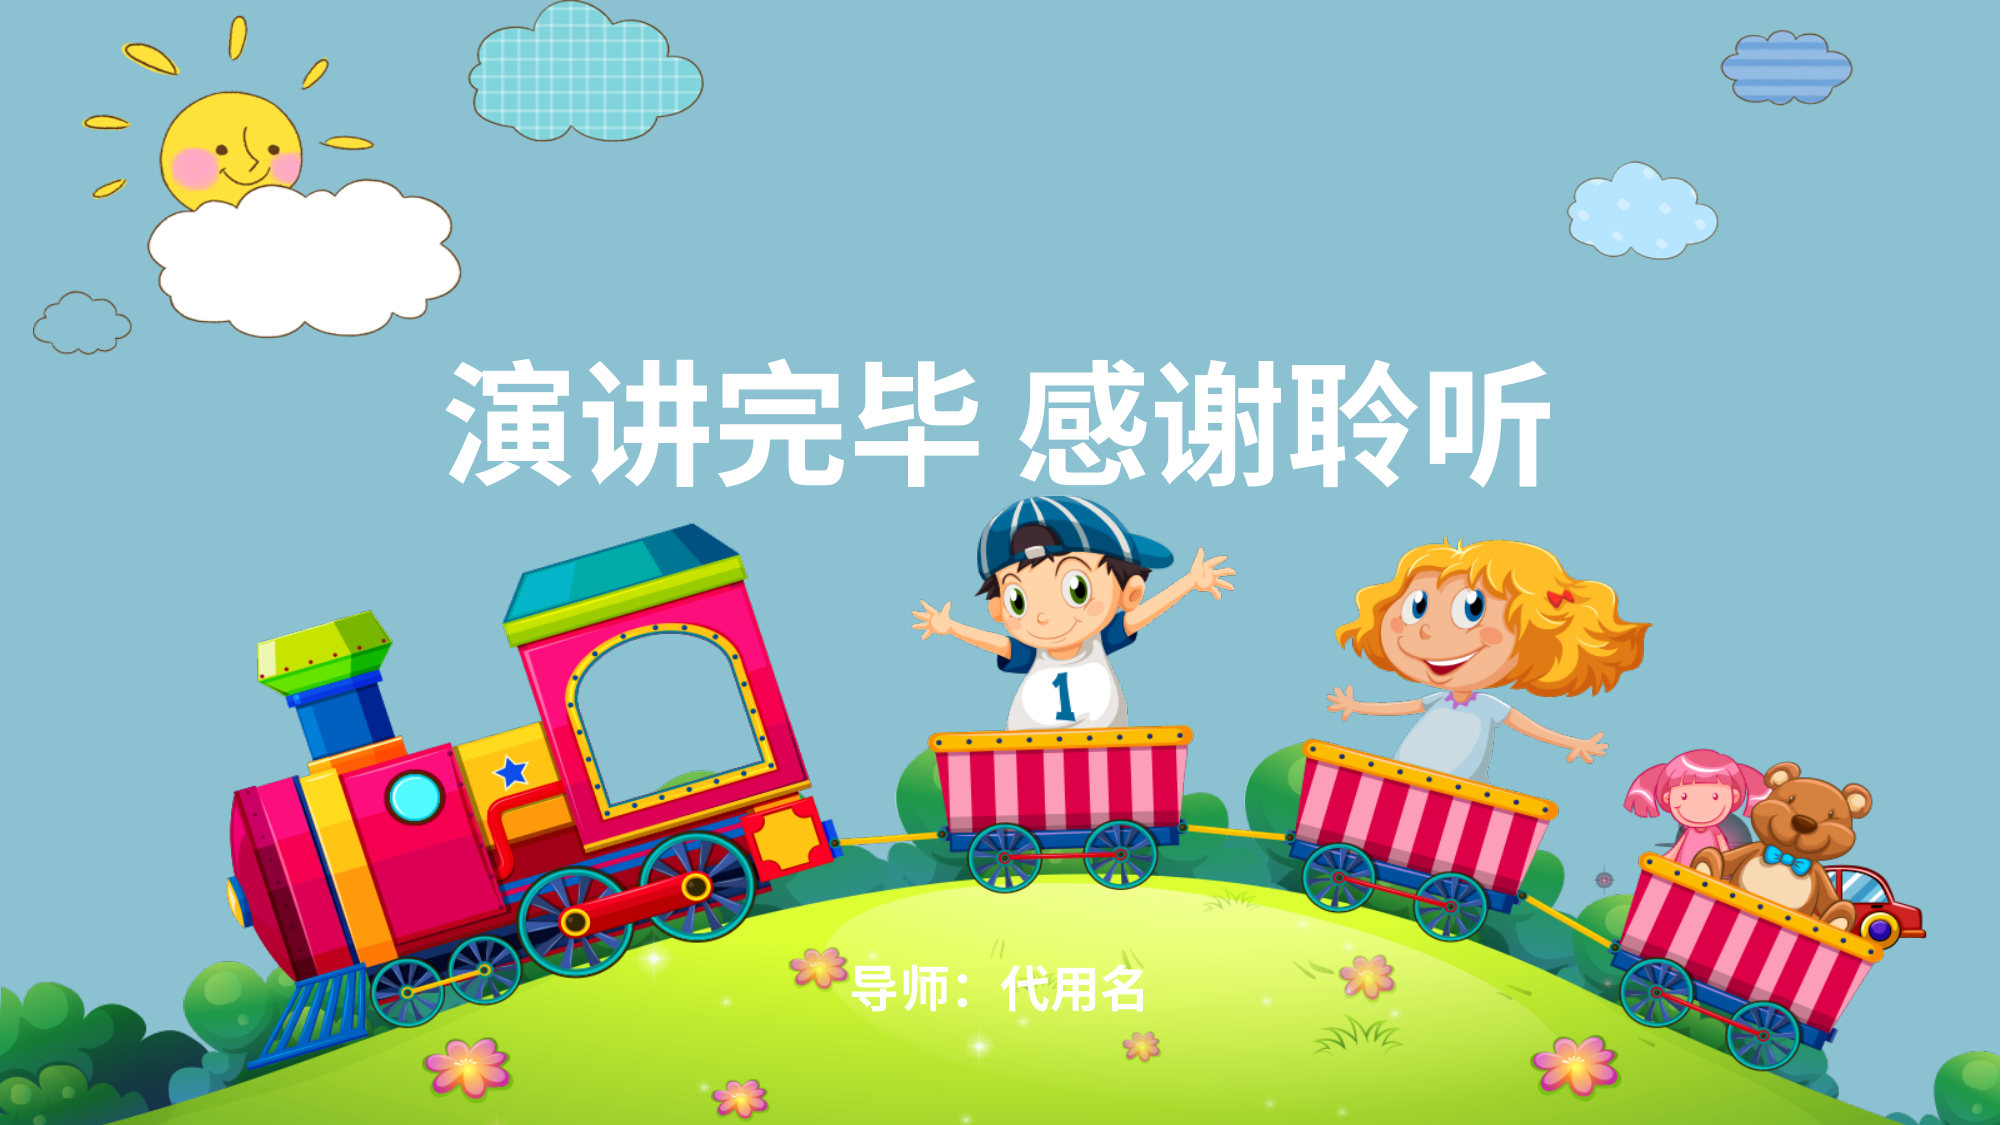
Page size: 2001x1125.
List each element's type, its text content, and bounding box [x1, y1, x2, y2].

title 演讲完毕 感谢聆听 [334, 356, 1666, 464]
picture [33, 0, 1854, 356]
picture [0, 464, 2000, 1125]
